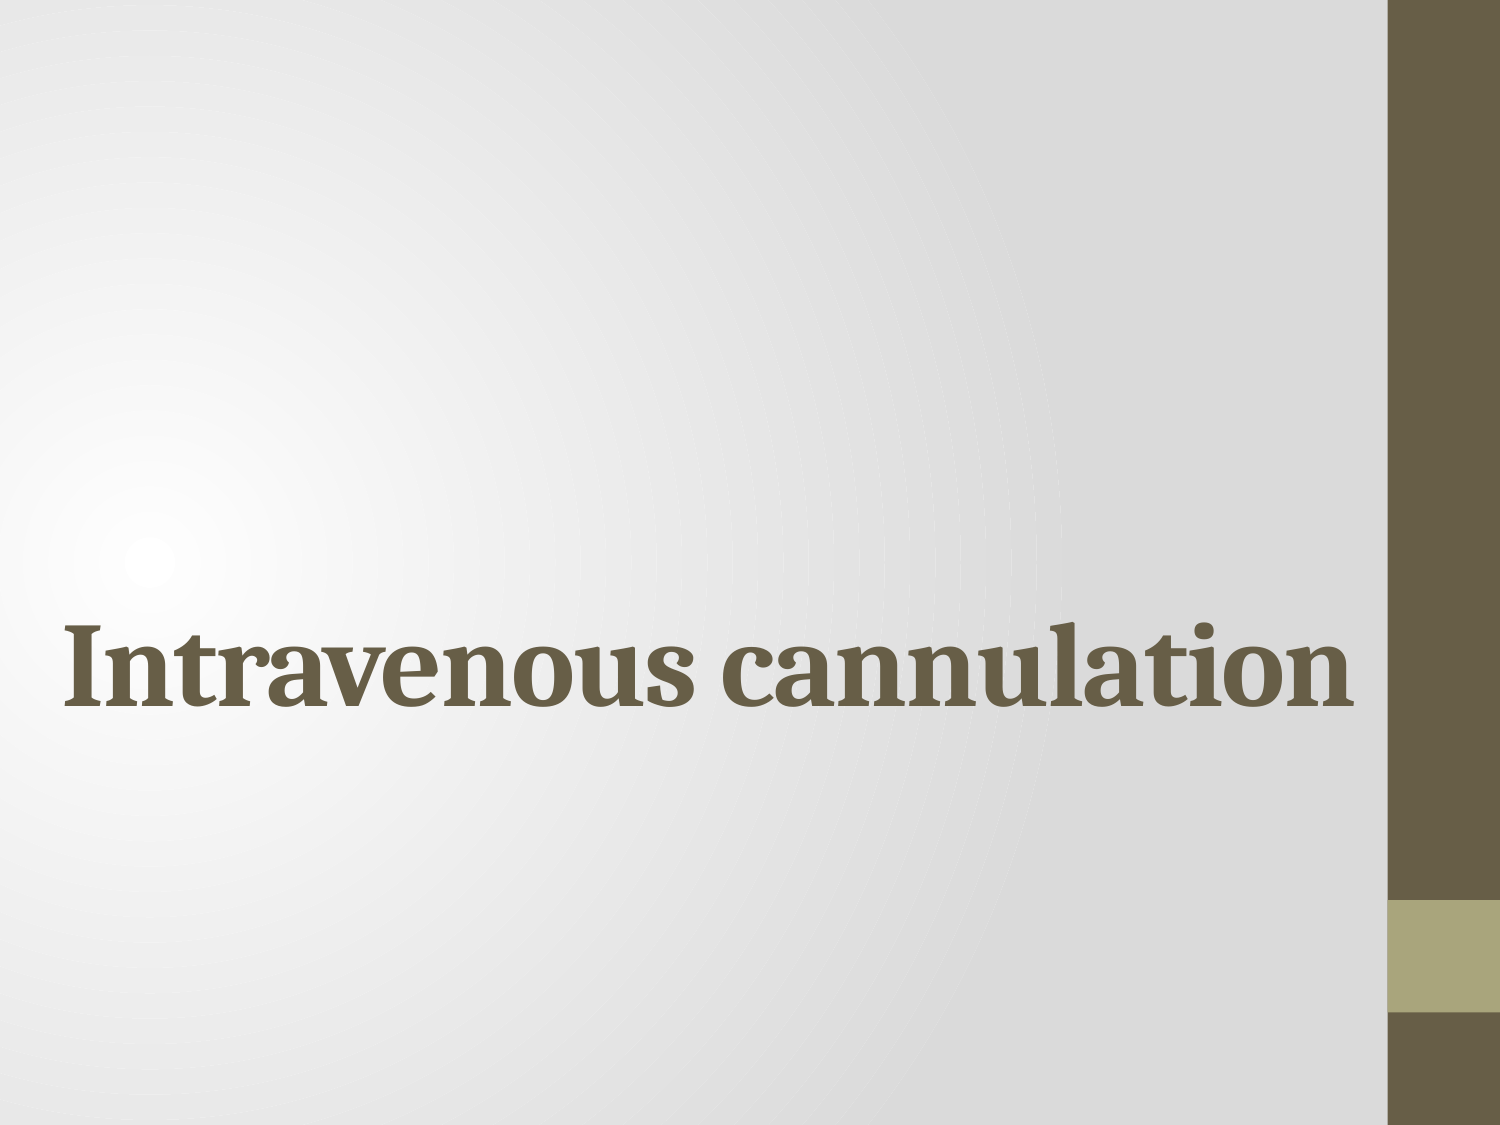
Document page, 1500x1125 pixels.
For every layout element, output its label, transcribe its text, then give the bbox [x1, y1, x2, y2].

title Intravenous cannulation [17, 312, 1400, 738]
